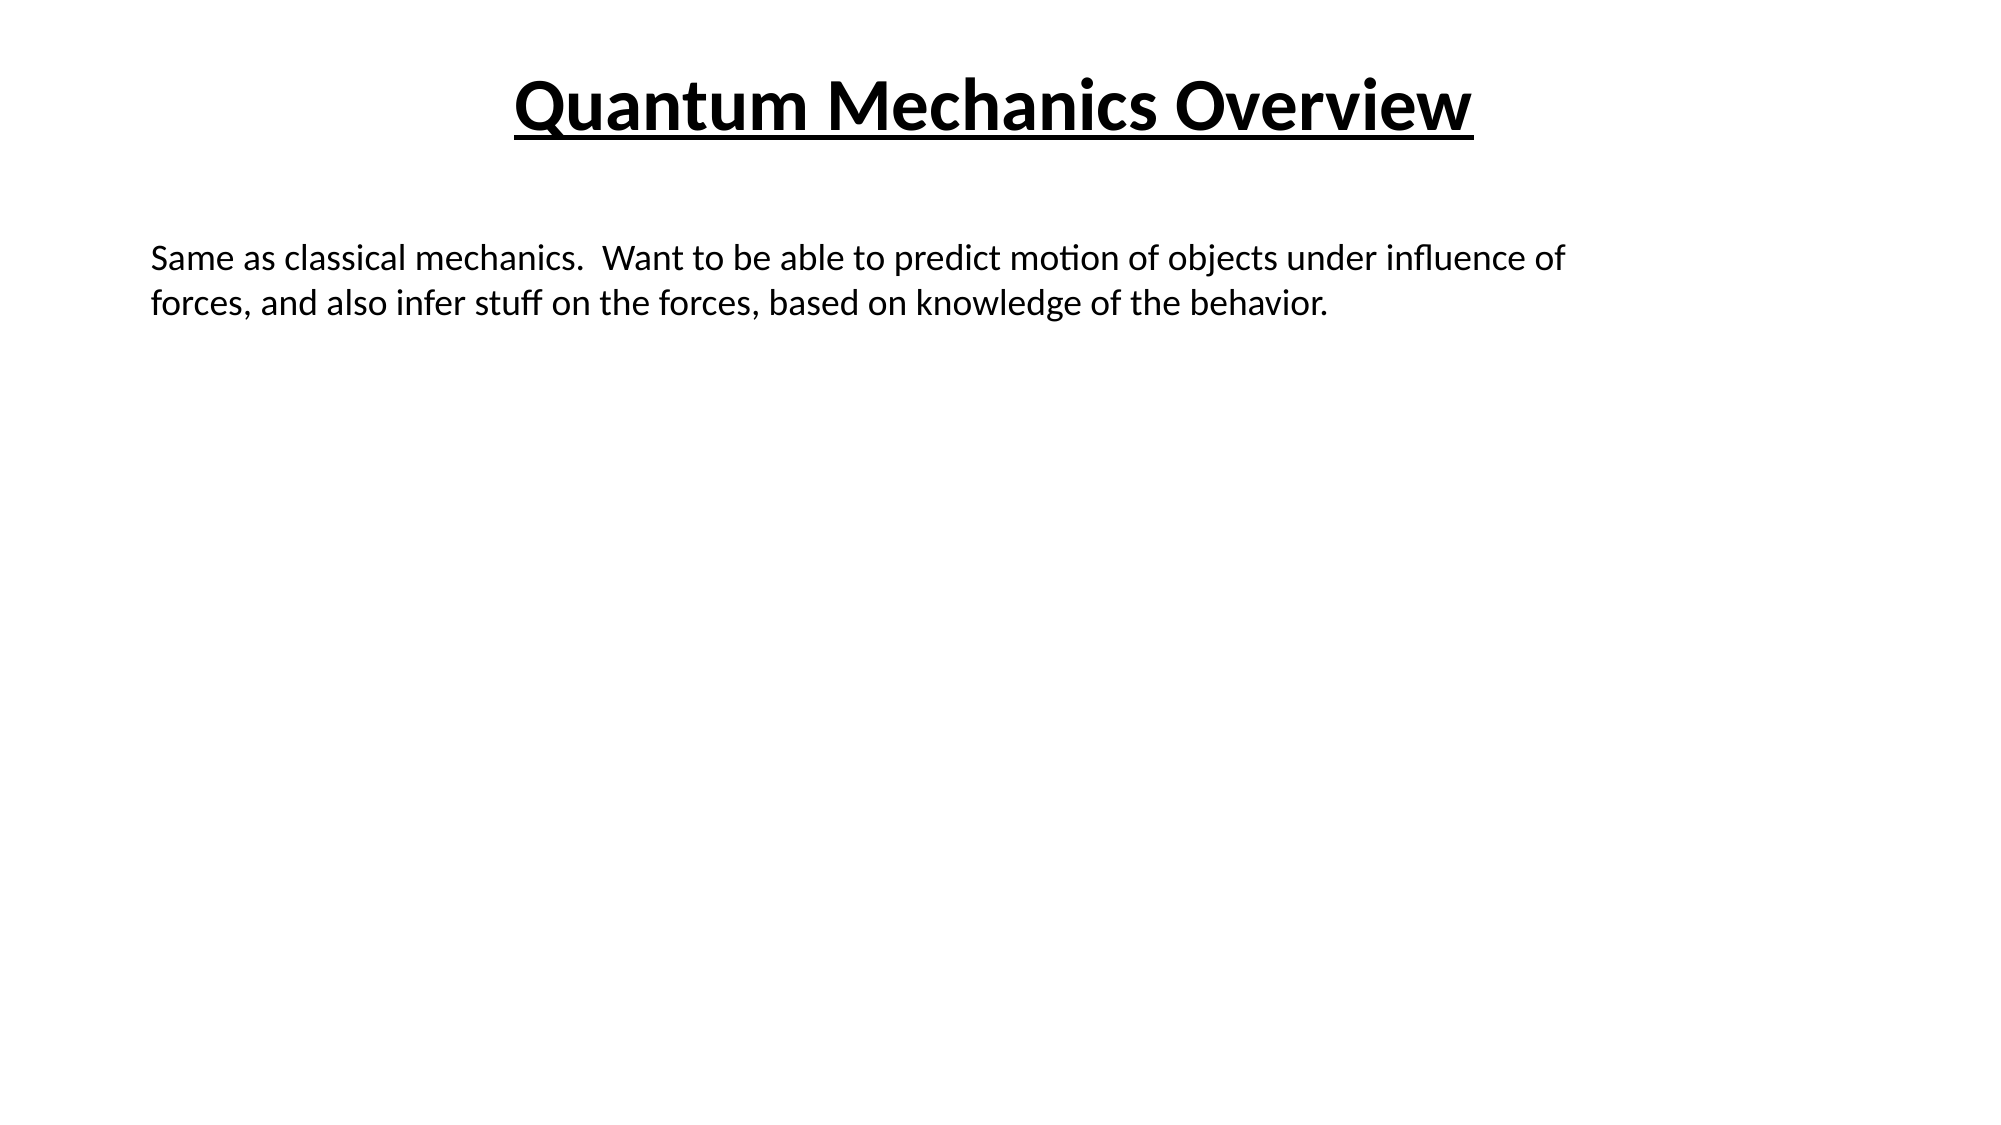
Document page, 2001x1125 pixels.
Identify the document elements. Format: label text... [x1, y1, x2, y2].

text_box Same as classical mechanics. Want to be able to predict motion of objects under influence of forces, and also infer stuff on the forces, based on knowledge of the behavior. [136, 225, 1632, 331]
text_box Quantum Mechanics Overview [499, 47, 1564, 153]
